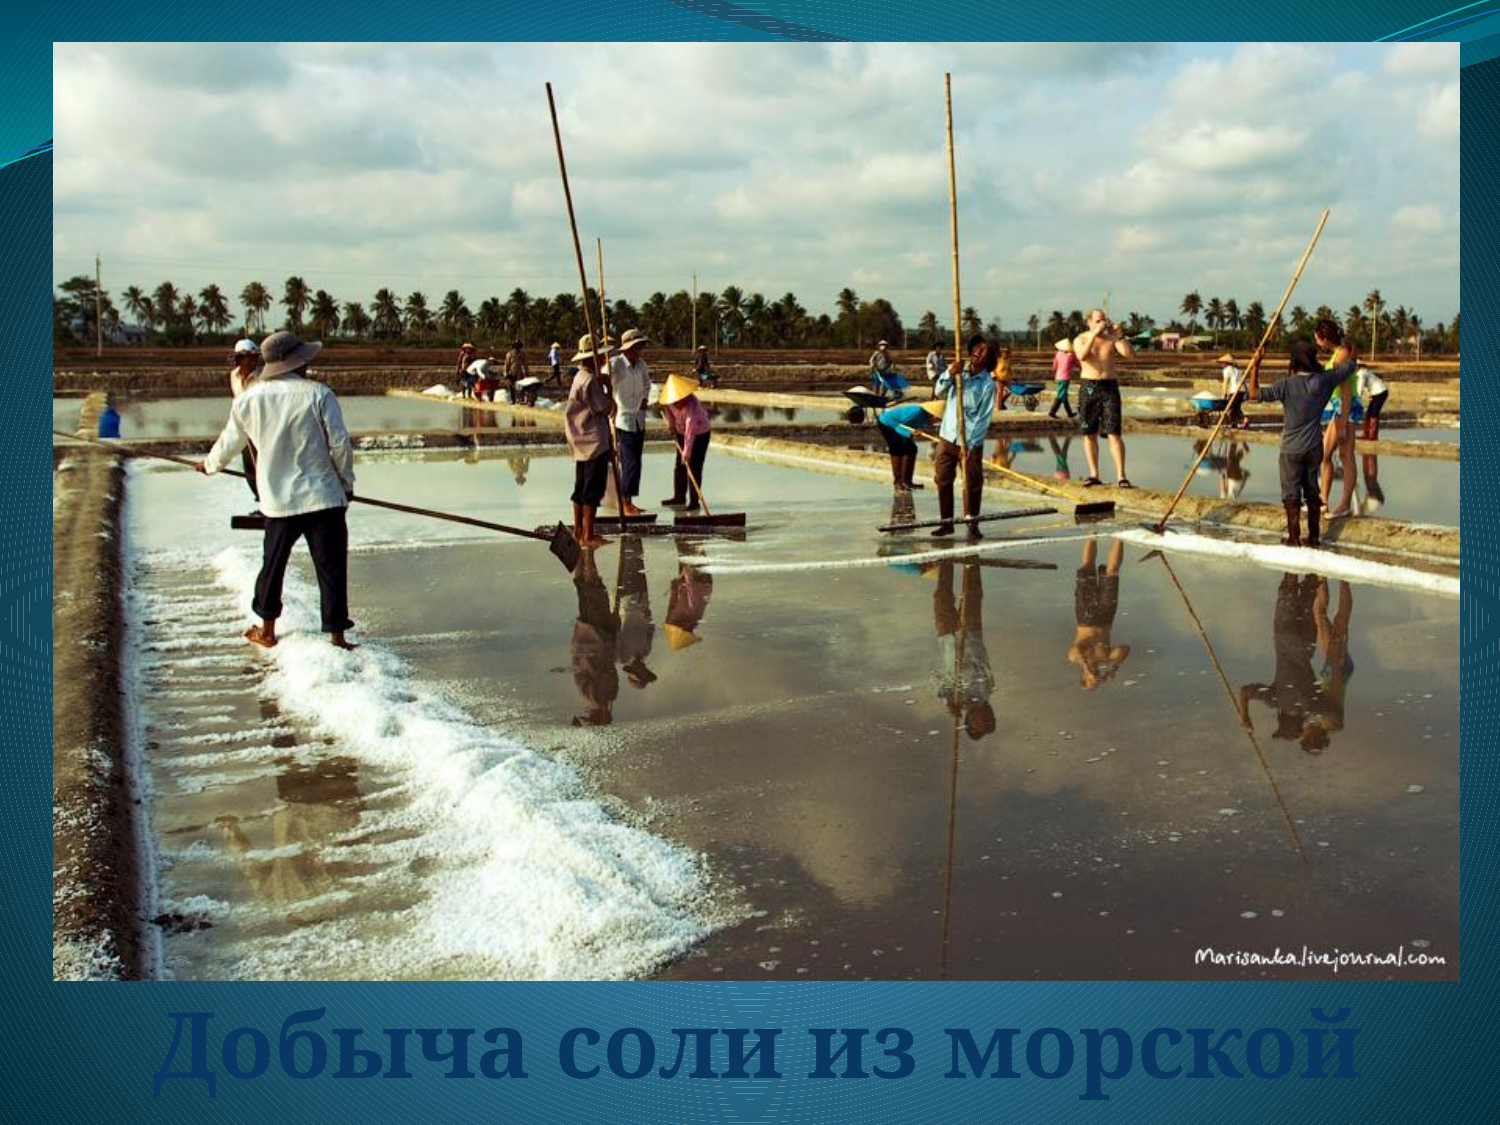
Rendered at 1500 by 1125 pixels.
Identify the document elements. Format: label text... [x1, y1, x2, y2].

text_box Добыча соли из морской воды [17, 979, 1500, 1125]
picture [52, 42, 1460, 981]
